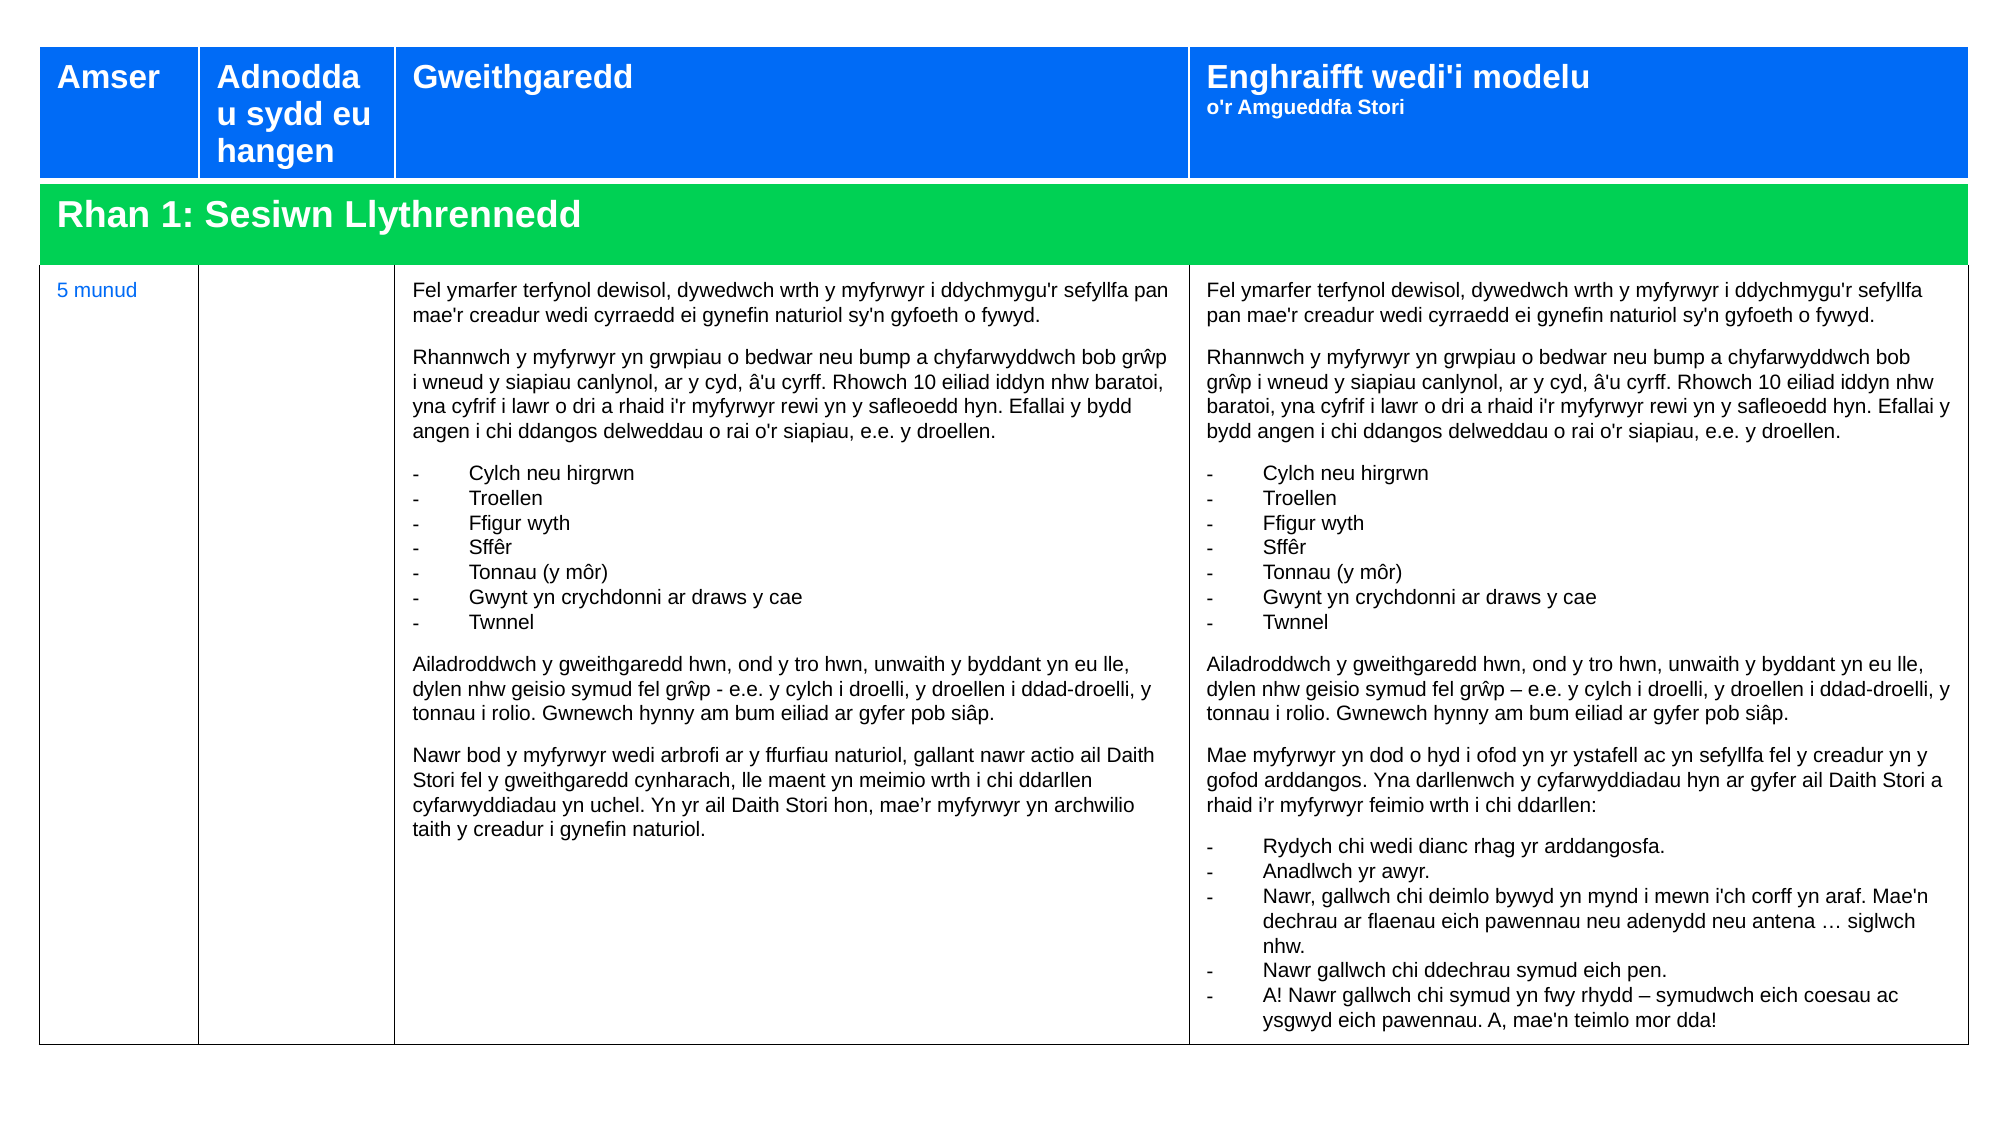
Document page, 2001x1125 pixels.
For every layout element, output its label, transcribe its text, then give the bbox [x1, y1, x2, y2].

table_cell Fel ymarfer terfynol dewisol, dywedwch wrth y myfyrwyr i ddychmygu'r sefyllfa pan mae'r creadur wedi cyrraedd ei gynefin naturiol sy'n gyfoeth o fywyd. Rhannwch y myfyrwyr yn grwpiau o bedwar neu bump a chyfarwyddwch bob grŵp i wneud y siapiau canlynol, ar y cyd, â'u cyrff. Rhowch 10 eiliad iddyn nhw baratoi, yna cyfrif i lawr o dri a rhaid i'r myfyrwyr rewi yn y safleoedd hyn. Efallai y bydd angen i chi ddangos delweddau o rai o'r siapiau, e.e. y droellen. Cylch neu hirgrwn Troellen Ffigur wyth Sffêr Tonnau (y môr) Gwynt yn crychdonni ar draws y cae Twnnel Ailadroddwch y gweithgaredd hwn, ond y tro hwn, unwaith y byddant yn eu lle, dylen nhw geisio symud fel grŵp - e.e. y cylch i droelli, y droellen i ddad-droelli, y tonnau i rolio. Gwnewch hynny am bum eiliad ar gyfer pob siâp. Nawr bod y myfyrwyr wedi arbrofi ar y ffurfiau naturiol, gallant nawr actio ail Daith Stori fel y gweithgaredd cynharach, lle maent yn meimio wrth i chi ddarllen cyfarwyddiadau yn uchel. Yn yr ail Daith Stori hon, mae’r myfyrwyr yn archwilio taith y creadur i gynefin naturiol. [395, 267, 1189, 1044]
table_cell [199, 267, 394, 1044]
table_cell Fel ymarfer terfynol dewisol, dywedwch wrth y myfyrwyr i ddychmygu'r sefyllfa pan mae'r creadur wedi cyrraedd ei gynefin naturiol sy'n gyfoeth o fywyd. Rhannwch y myfyrwyr yn grwpiau o bedwar neu bump a chyfarwyddwch bob grŵp i wneud y siapiau canlynol, ar y cyd, â'u cyrff. Rhowch 10 eiliad iddyn nhw baratoi, yna cyfrif i lawr o dri a rhaid i'r myfyrwyr rewi yn y safleoedd hyn. Efallai y bydd angen i chi ddangos delweddau o rai o'r siapiau, e.e. y droellen. Cylch neu hirgrwn Troellen Ffigur wyth Sffêr Tonnau (y môr) Gwynt yn crychdonni ar draws y cae Twnnel Ailadroddwch y gweithgaredd hwn, ond y tro hwn, unwaith y byddant yn eu lle, dylen nhw geisio symud fel grŵp – e.e. y cylch i droelli, y droellen i ddad-droelli, y tonnau i rolio. Gwnewch hynny am bum eiliad ar gyfer pob siâp. Mae myfyrwyr yn dod o hyd i ofod yn yr ystafell ac yn sefyllfa fel y creadur yn y gofod arddangos. Yna darllenwch y cyfarwyddiadau hyn ar gyfer ail Daith Stori a rhaid i’r myfyrwyr feimio wrth i chi ddarllen: Rydych chi wedi dianc rhag yr arddangosfa. Anadlwch yr awyr. Nawr, gallwch chi deimlo bywyd yn mynd i mewn i'ch corff yn araf. Mae'n dechrau ar flaenau eich pawennau neu adenydd neu antena … siglwch nhw. Nawr gallwch chi ddechrau symud eich pen. A! Nawr gallwch chi symud yn fwy rhydd – symudwch eich coesau ac ysgwyd eich pawennau. A, mae'n teimlo mor dda! [1190, 267, 1968, 1044]
table_header Amser [40, 47, 198, 178]
table_header Enghraifft wedi'i modelu o'r Amgueddfa Stori [1190, 47, 1968, 178]
table_cell 5 munud [40, 267, 198, 1044]
table_header Adnoddau sydd eu hangen [200, 47, 394, 178]
table_header Gweithgaredd [396, 47, 1188, 178]
table_cell Rhan 1: Sesiwn Llythrennedd [40, 184, 1968, 265]
